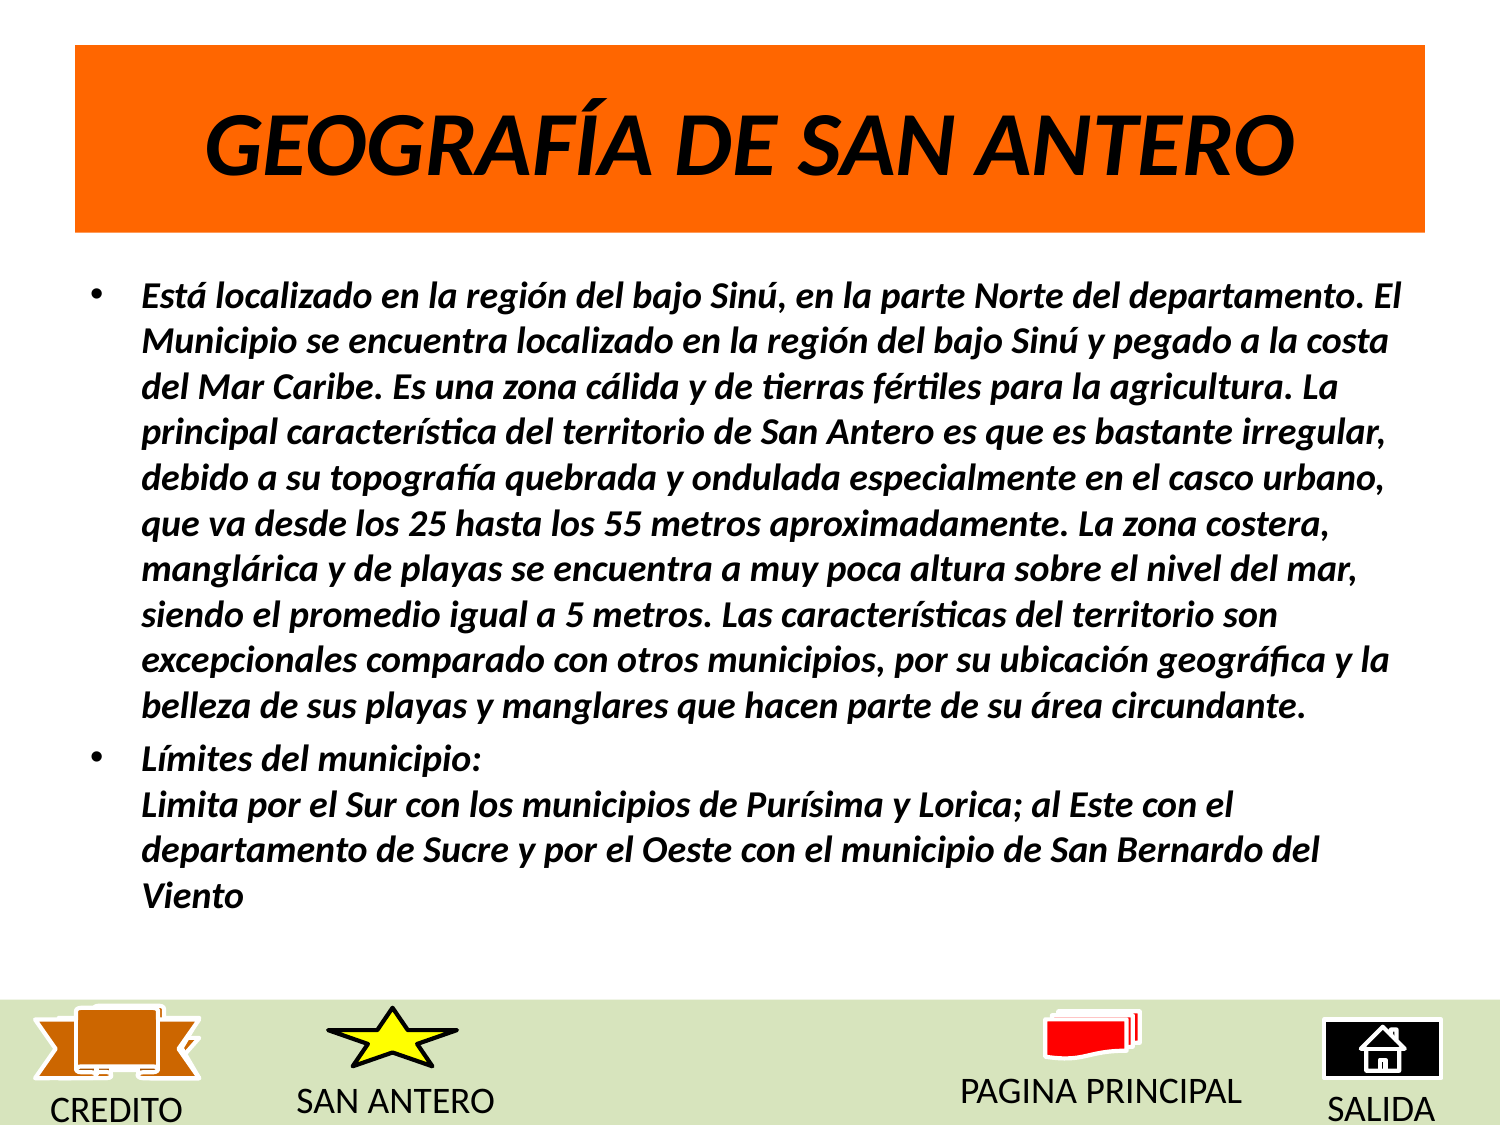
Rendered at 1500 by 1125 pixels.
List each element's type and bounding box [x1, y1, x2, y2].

title [75, 45, 1425, 233]
list [75, 262, 1425, 973]
text_box [0, 997, 1500, 1125]
